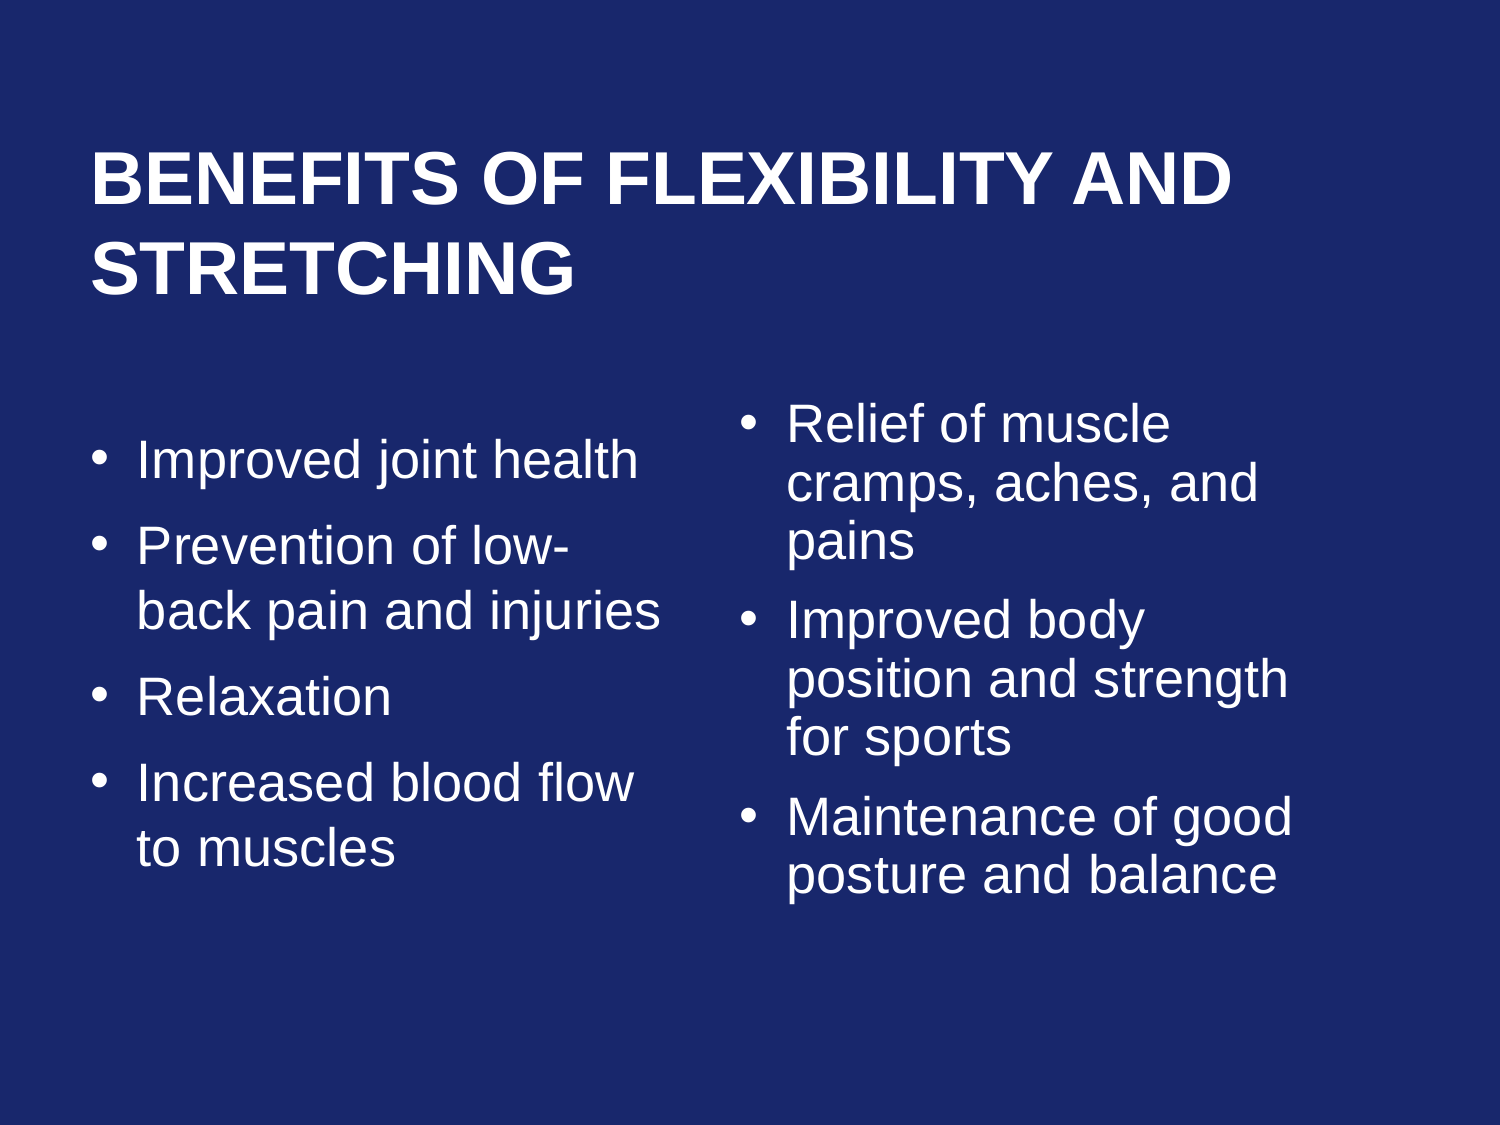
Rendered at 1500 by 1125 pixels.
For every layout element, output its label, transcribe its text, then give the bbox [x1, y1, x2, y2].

list Improved joint health Prevention of low-back pain and injuries Relaxation Increased blood flow to muscles [75, 351, 701, 950]
title Benefits of Flexibility and Stretching [75, 99, 1350, 339]
list Relief of muscle cramps, aches, and pains Improved body position and strength for sports Maintenance of good posture and balance [724, 351, 1350, 950]
